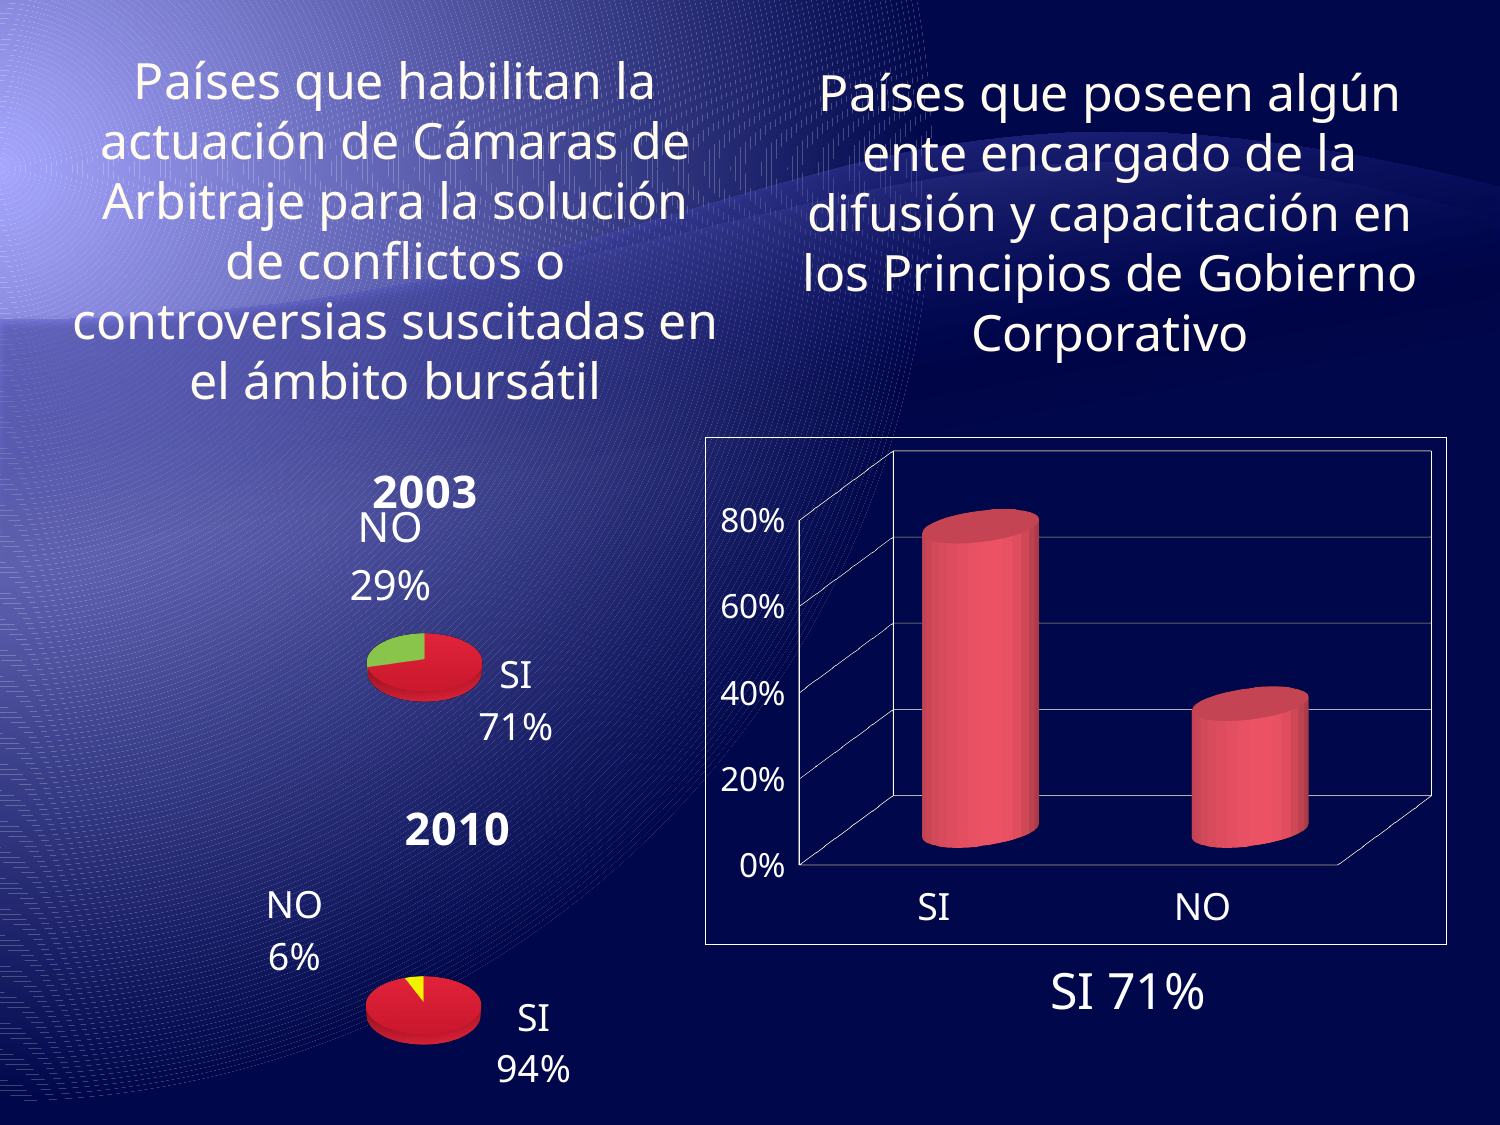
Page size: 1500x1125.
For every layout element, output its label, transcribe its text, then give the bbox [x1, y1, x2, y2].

text_box SI 71% [844, 955, 1412, 1125]
text_box Países que poseen algún ente encargado de la difusión y capacitación en los Principios de Gobierno Corporativo [773, 54, 1447, 370]
text_box Países que habilitan la actuación de Cámaras de Arbitraje para la solución de conflictos o controversias suscitadas en el ámbito bursátil [53, 42, 739, 418]
chart [147, 432, 703, 752]
chart [705, 437, 1448, 945]
chart [147, 774, 703, 1095]
